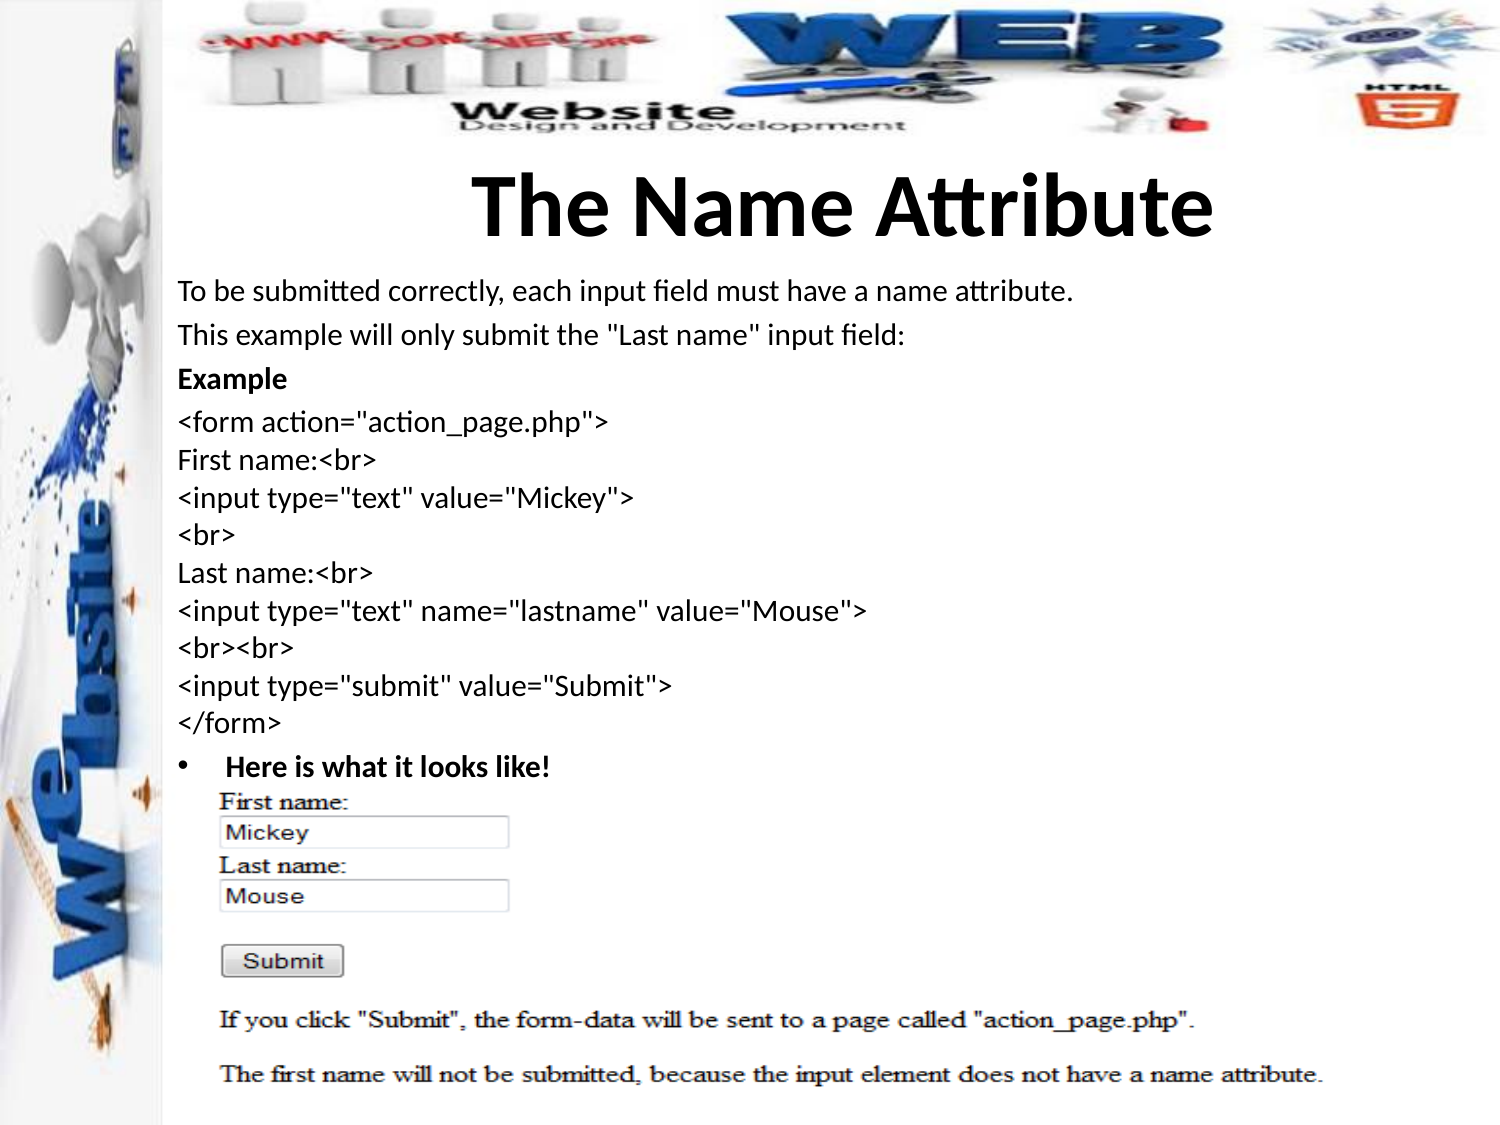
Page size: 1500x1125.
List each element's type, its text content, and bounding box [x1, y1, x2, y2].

title The Name Attribute [187, 137, 1500, 262]
picture [0, 0, 1500, 1125]
list To be submitted correctly, each input field must have a name attribute. This example will only submit the "Last name" input field: Example <form action="action_page.php"> First name:<br> <input type="text" value="Mickey"> <br> Last name:<br> <input type="text" name="lastname" value="Mouse"> <br><br> <input type="submit" value="Submit"> </form> Here is what it looks like! [162, 262, 1500, 800]
